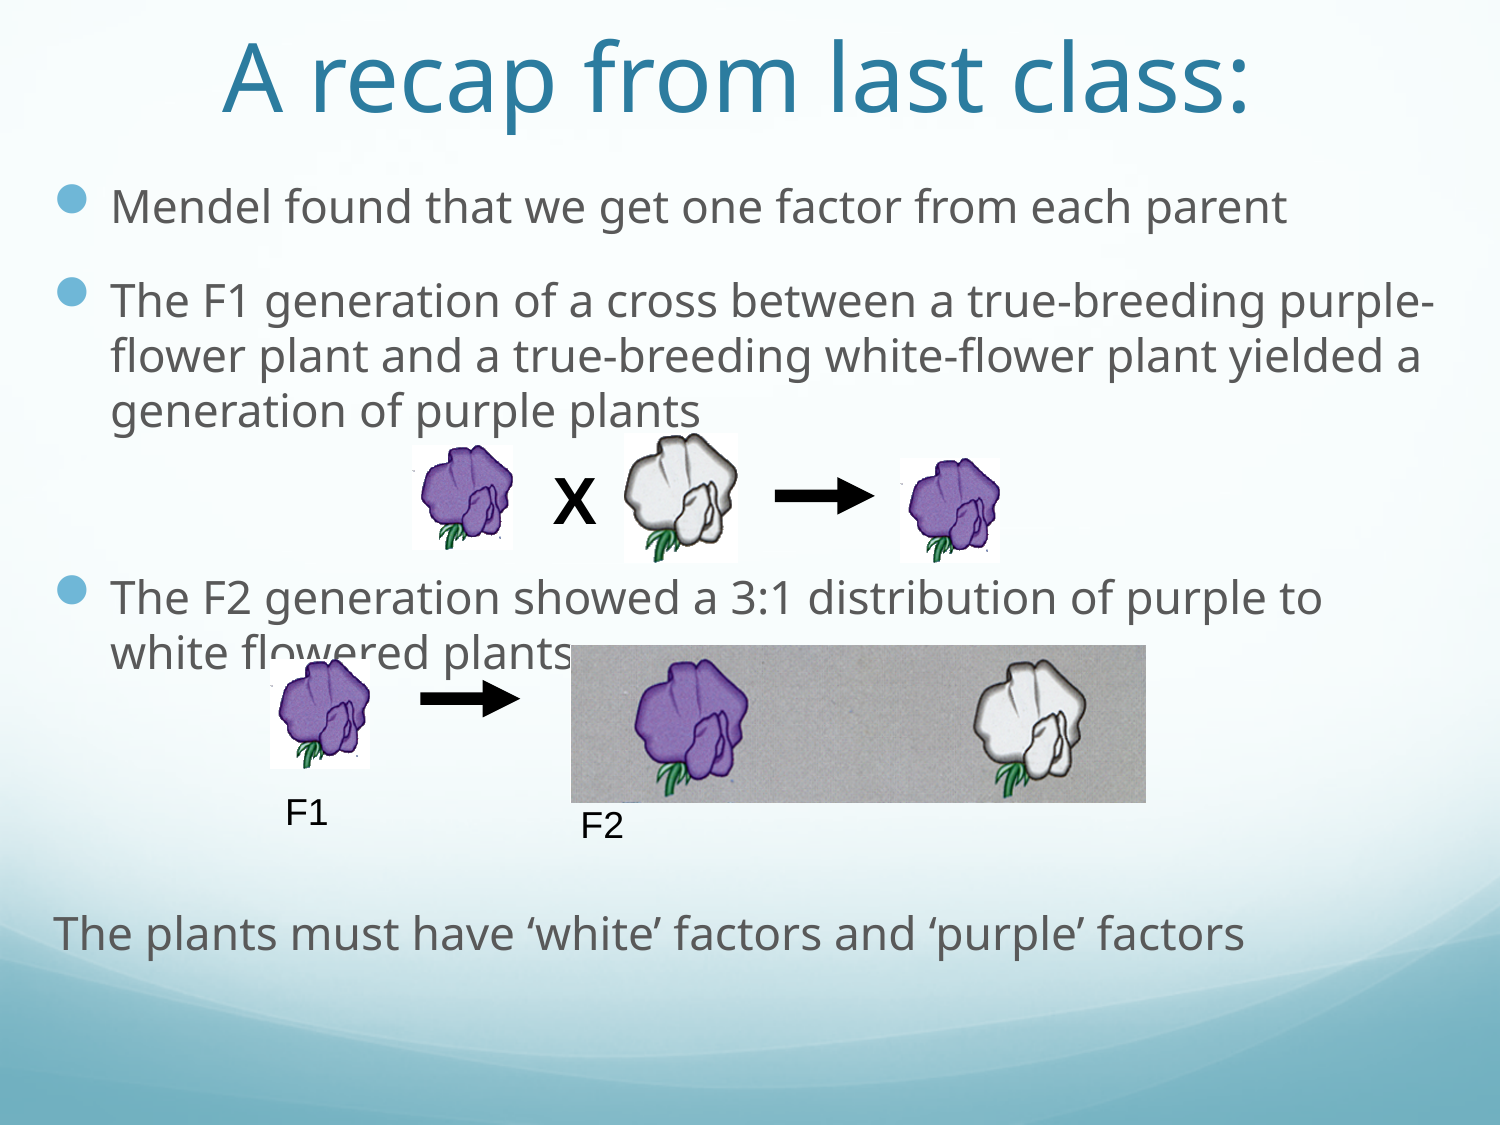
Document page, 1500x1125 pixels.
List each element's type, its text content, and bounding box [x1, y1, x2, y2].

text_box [411, 432, 1001, 563]
title A recap from last class: [77, 0, 1397, 139]
list Mendel found that we get one factor from each parent The F1 generation of a cross between a true-breeding purple-flower plant and a true-breeding white-flower plant yielded a generation of purple plants The F2 generation showed a 3:1 distribution of purple to white flowered plants The plants must have ‘white’ factors and ‘purple’ factors [38, 170, 1466, 975]
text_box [269, 645, 1146, 858]
